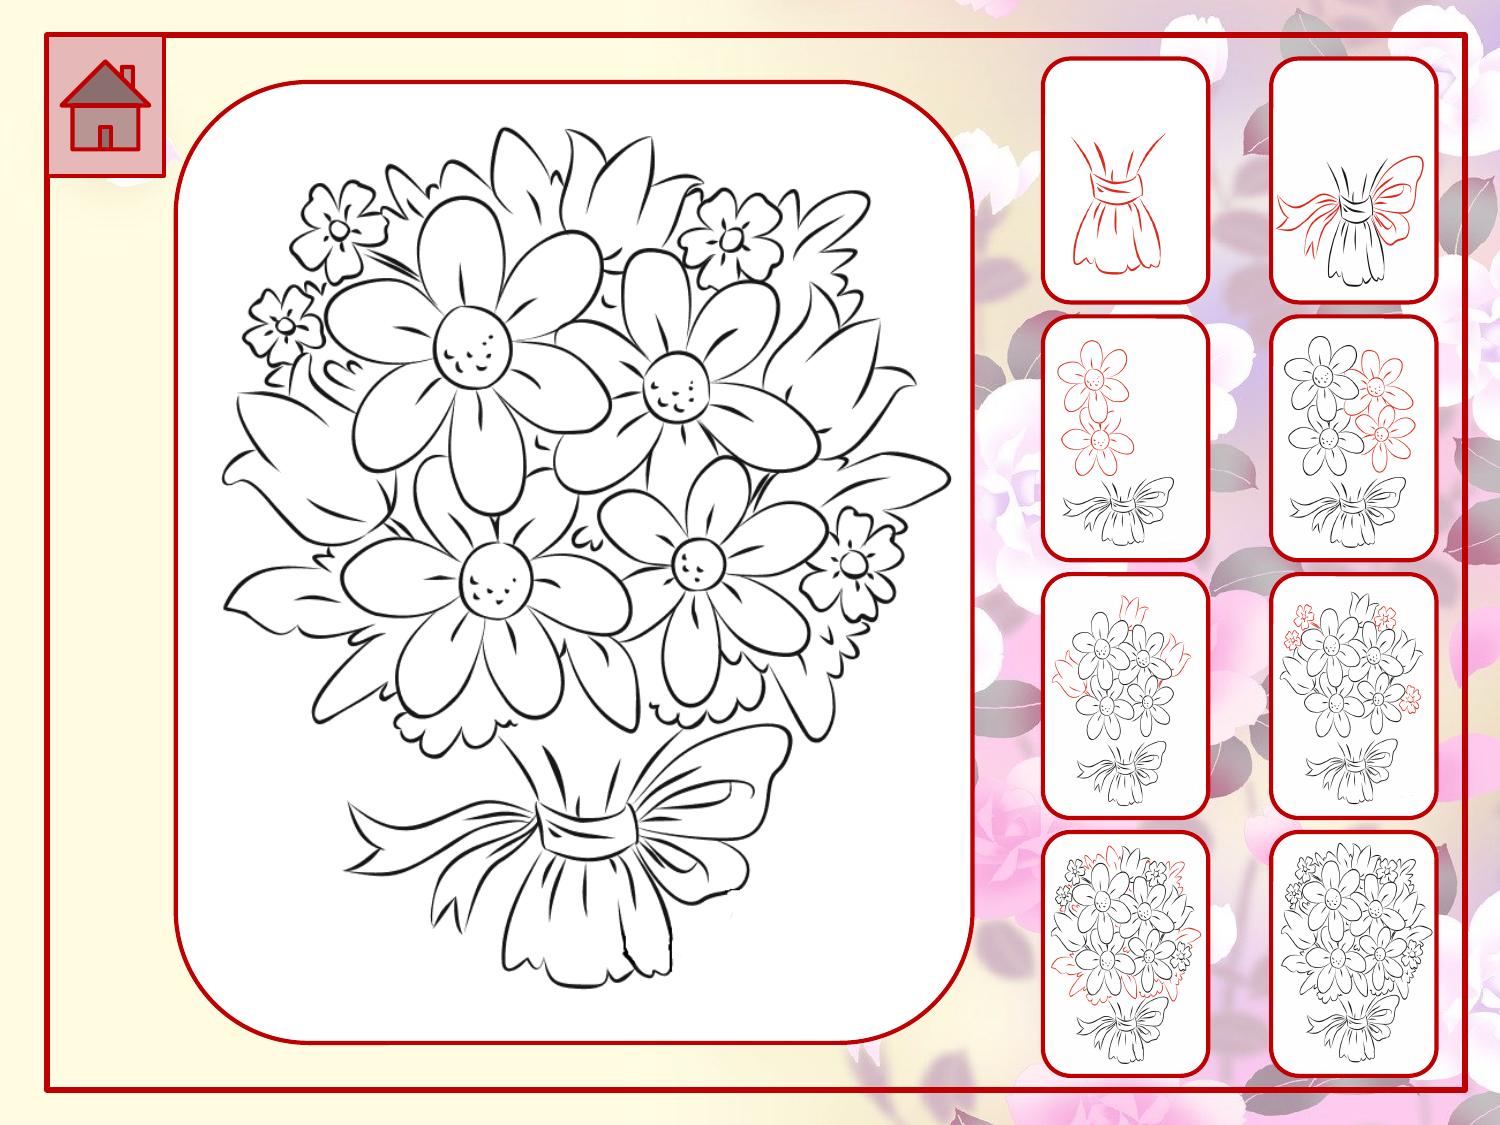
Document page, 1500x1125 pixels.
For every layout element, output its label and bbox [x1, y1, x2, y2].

text_box [45, 33, 1467, 1092]
text_box [1040, 829, 1211, 1078]
text_box [1269, 572, 1439, 821]
text_box [1269, 829, 1439, 1078]
text_box [1269, 56, 1439, 305]
text_box [1040, 314, 1211, 563]
text_box [1040, 56, 1211, 305]
text_box [173, 79, 975, 1046]
text_box [1040, 572, 1211, 821]
text_box [45, 33, 166, 178]
text_box [1269, 314, 1439, 563]
